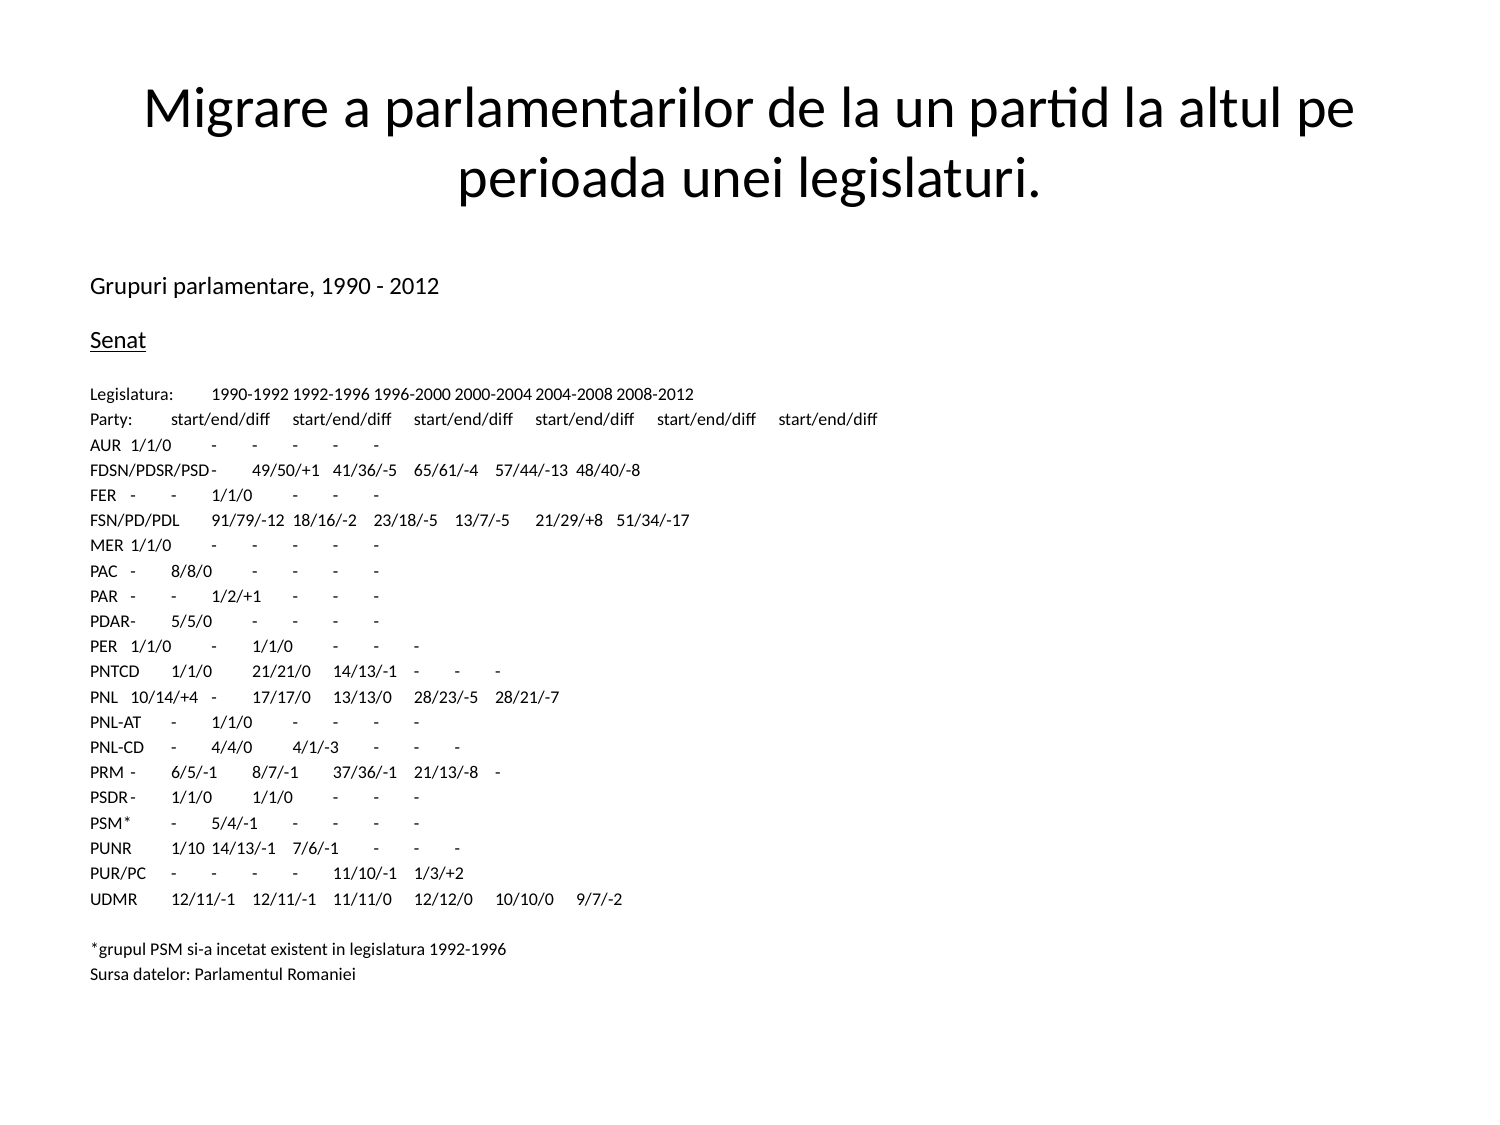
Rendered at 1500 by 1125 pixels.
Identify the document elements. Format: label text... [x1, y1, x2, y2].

list Grupuri parlamentare, 1990 - 2012 Senat Legislatura: 1990-1992 1992-1996 1996-2000 2000-2004 2004-2008 2008-2012 Party: start/end/diff start/end/diff start/end/diff start/end/diff start/end/diff start/end/diff AUR 1/1/0 - - - - - FDSN/PDSR/PSD - 49/50/+1 41/36/-5 65/61/-4 57/44/-13 48/40/-8 FER - - 1/1/0 - - - FSN/PD/PDL 91/79/-12 18/16/-2 23/18/-5 13/7/-5 21/29/+8 51/34/-17 MER 1/1/0 - - - - - PAC - 8/8/0 - - - - PAR - - 1/2/+1 - - - PDAR - 5/5/0 - - - - PER 1/1/0 - 1/1/0 - - - PNTCD 1/1/0 21/21/0 14/13/-1 - - - PNL 10/14/+4 - 17/17/0 13/13/0 28/23/-5 28/21/-7 PNL-AT - 1/1/0 - - - - PNL-CD - 4/4/0 4/1/-3 - - - PRM - 6/5/-1 8/7/-1 37/36/-1 21/13/-8 - PSDR - 1/1/0 1/1/0 - - - PSM* - 5/4/-1 - - - - PUNR 1/10 14/13/-1 7/6/-1 - - - PUR/PC - - - - 11/10/-1 1/3/+2 UDMR 12/11/-1 12/11/-1 11/11/0 12/12/0 10/10/0 9/7/-2 *grupul PSM si-a incetat existent in legislatura 1992-1996 Sursa datelor: Parlamentul Romaniei [75, 262, 1425, 1005]
title Migrare a parlamentarilor de la un partid la altul pe perioada unei legislaturi. [75, 45, 1425, 233]
